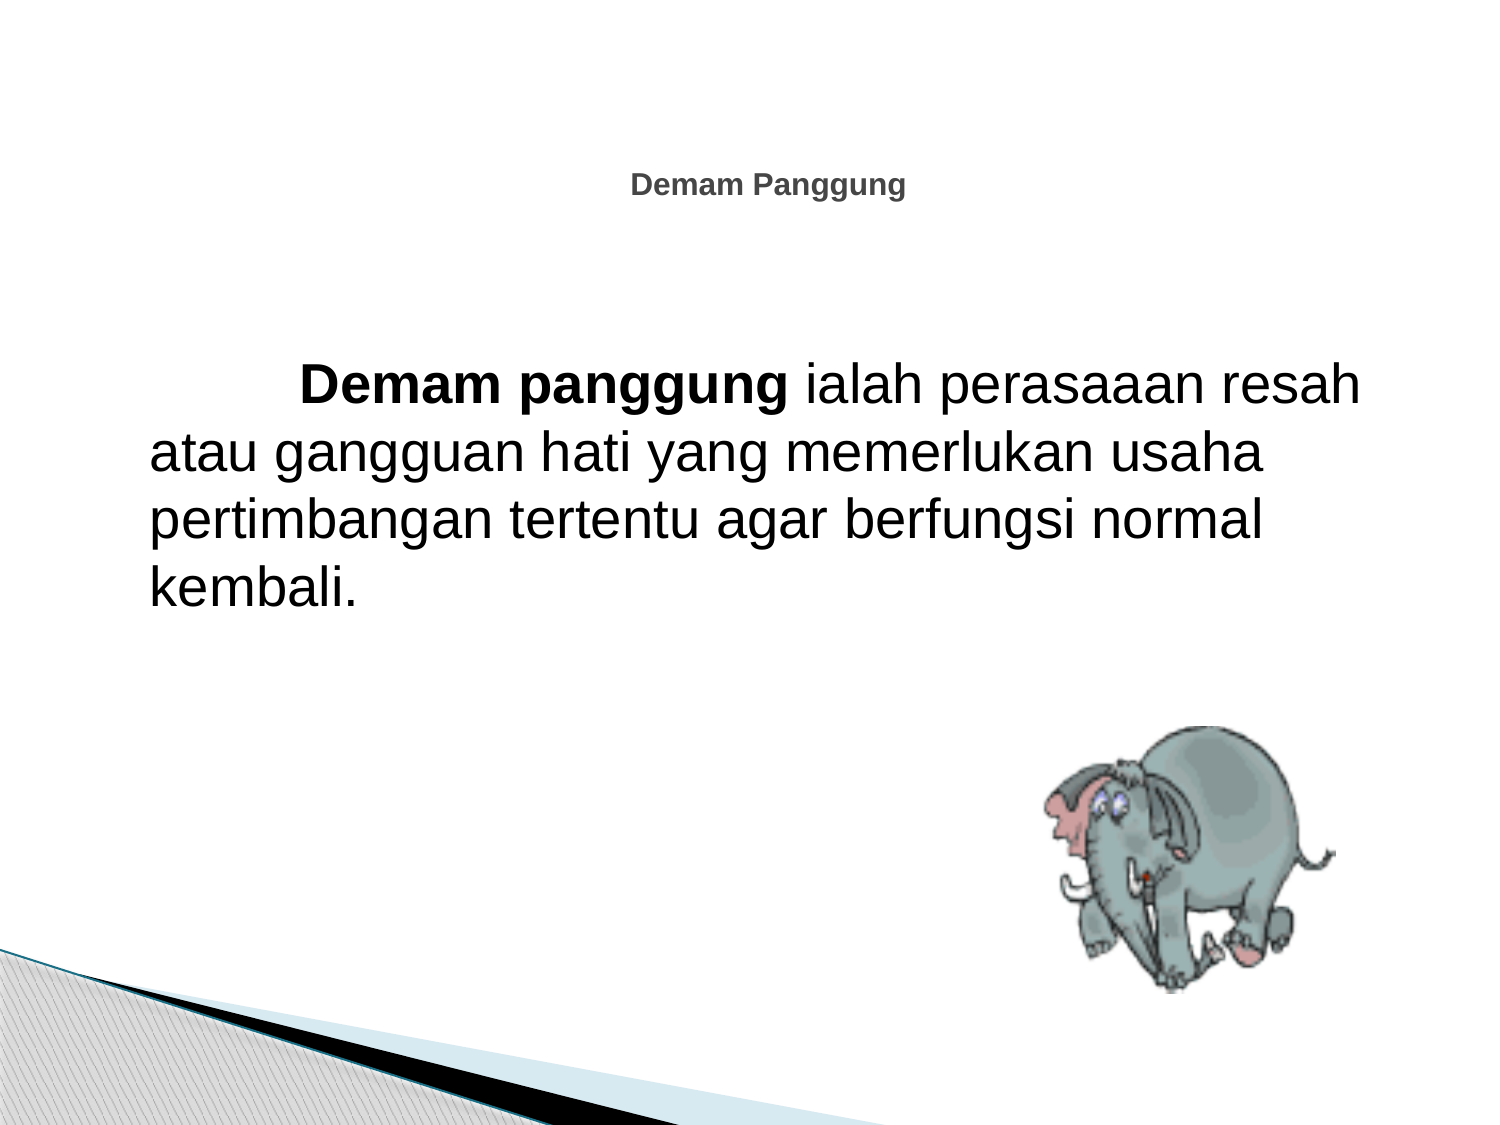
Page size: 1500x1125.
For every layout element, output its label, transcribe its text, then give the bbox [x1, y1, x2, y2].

list Demam panggung ialah perasaaan resah atau gangguan hati yang memerlukan usaha pertimbangan tertentu agar berfungsi normal kembali. [75, 339, 1425, 986]
title Demam Panggung [93, 117, 1444, 248]
picture [1019, 726, 1337, 995]
